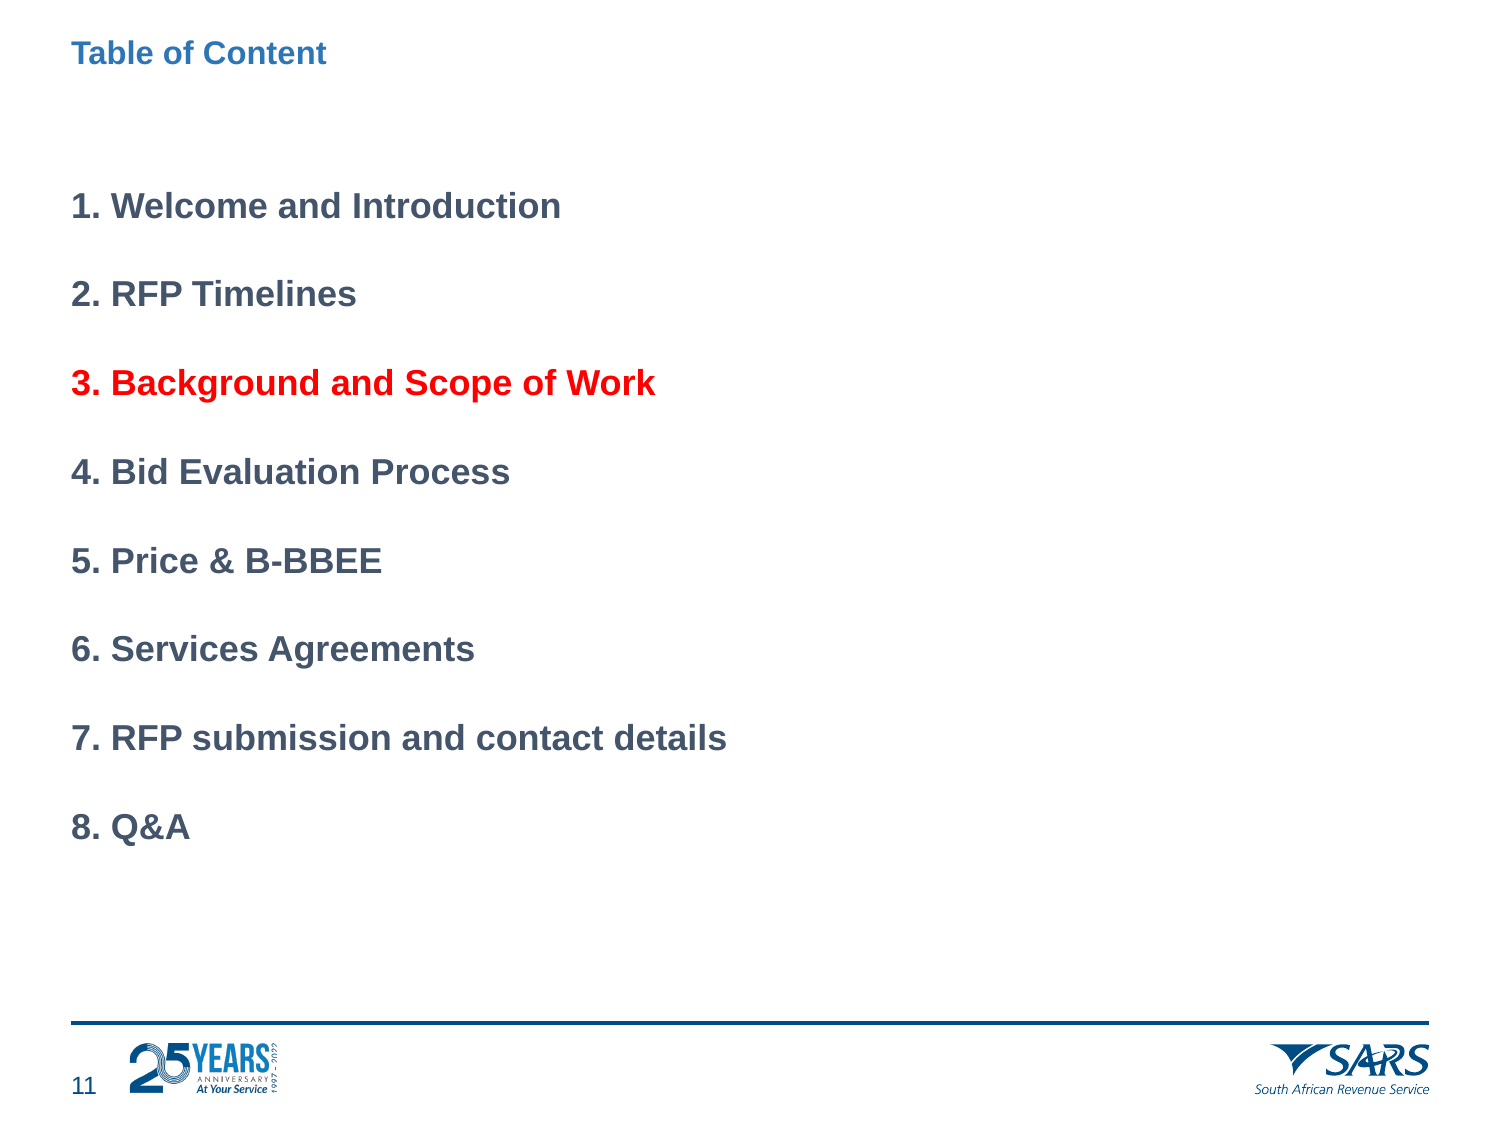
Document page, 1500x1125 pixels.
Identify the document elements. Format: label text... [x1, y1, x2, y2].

list 1. Welcome and Introduction 2. RFP Timelines 3. Background and Scope of Work 4. Bid Evaluation Process 5. Price & B-BBEE 6. Services Agreements 7. RFP submission and contact details 8. Q&A [56, 159, 1430, 857]
title Table of Content [56, 28, 1350, 116]
slide_number 10 [56, 1054, 394, 1115]
